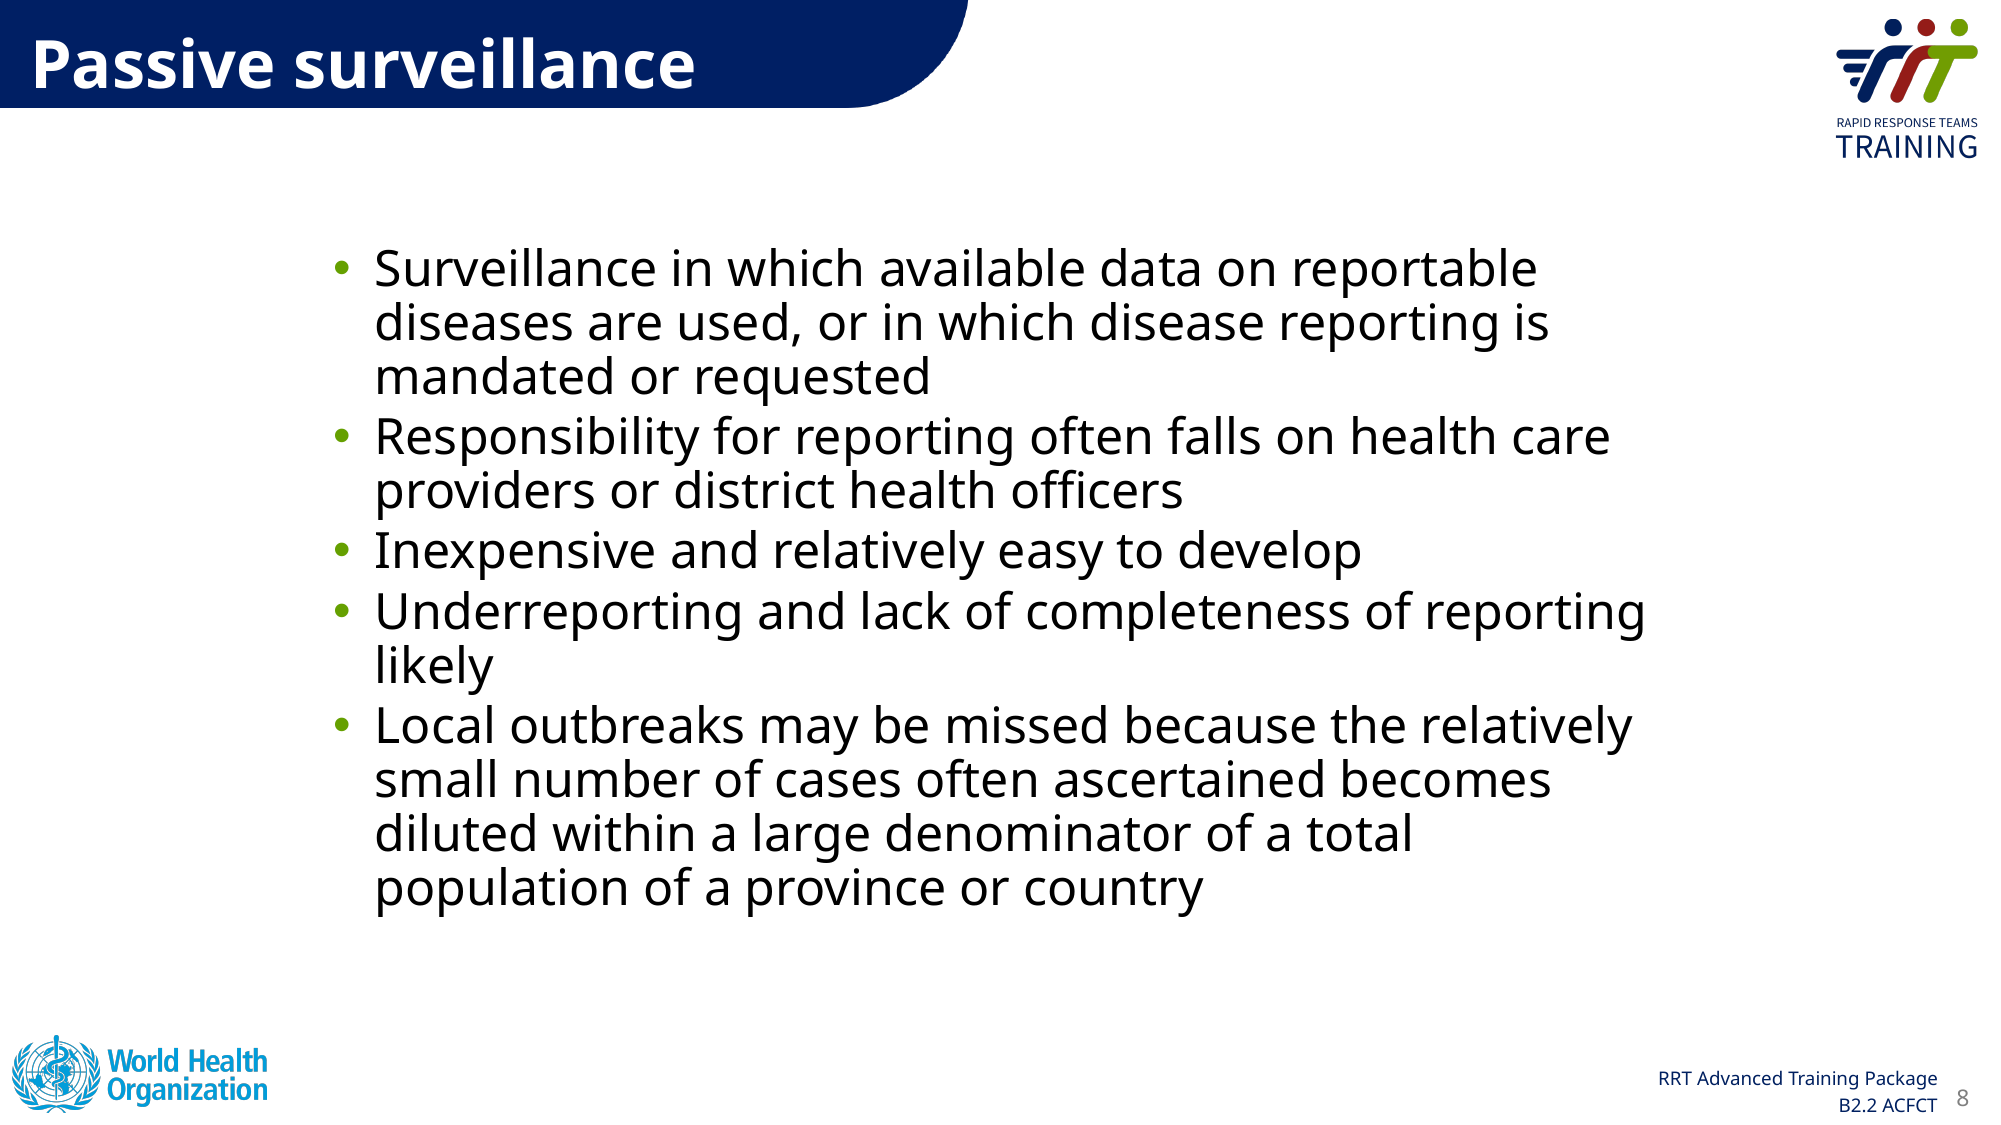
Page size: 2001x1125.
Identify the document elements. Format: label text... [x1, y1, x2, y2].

picture [58, 1050, 64, 1058]
list Surveillance in which available data on reportable diseases are used, or in which disease reporting is mandated or requested Responsibility for reporting often falls on health care providers or district health officers Inexpensive and relatively easy to develop Underreporting and lack of completeness of reporting likely Local outbreaks may be missed because the relatively small number of cases often ascertained becomes diluted within a large denominator of a total population of a province or country [325, 235, 1675, 890]
picture [12, 1035, 267, 1113]
picture [12, 1083, 48, 1113]
text_box Passive surveillance [22, 13, 1218, 120]
picture [0, 0, 969, 108]
picture [1835, 19, 1978, 167]
